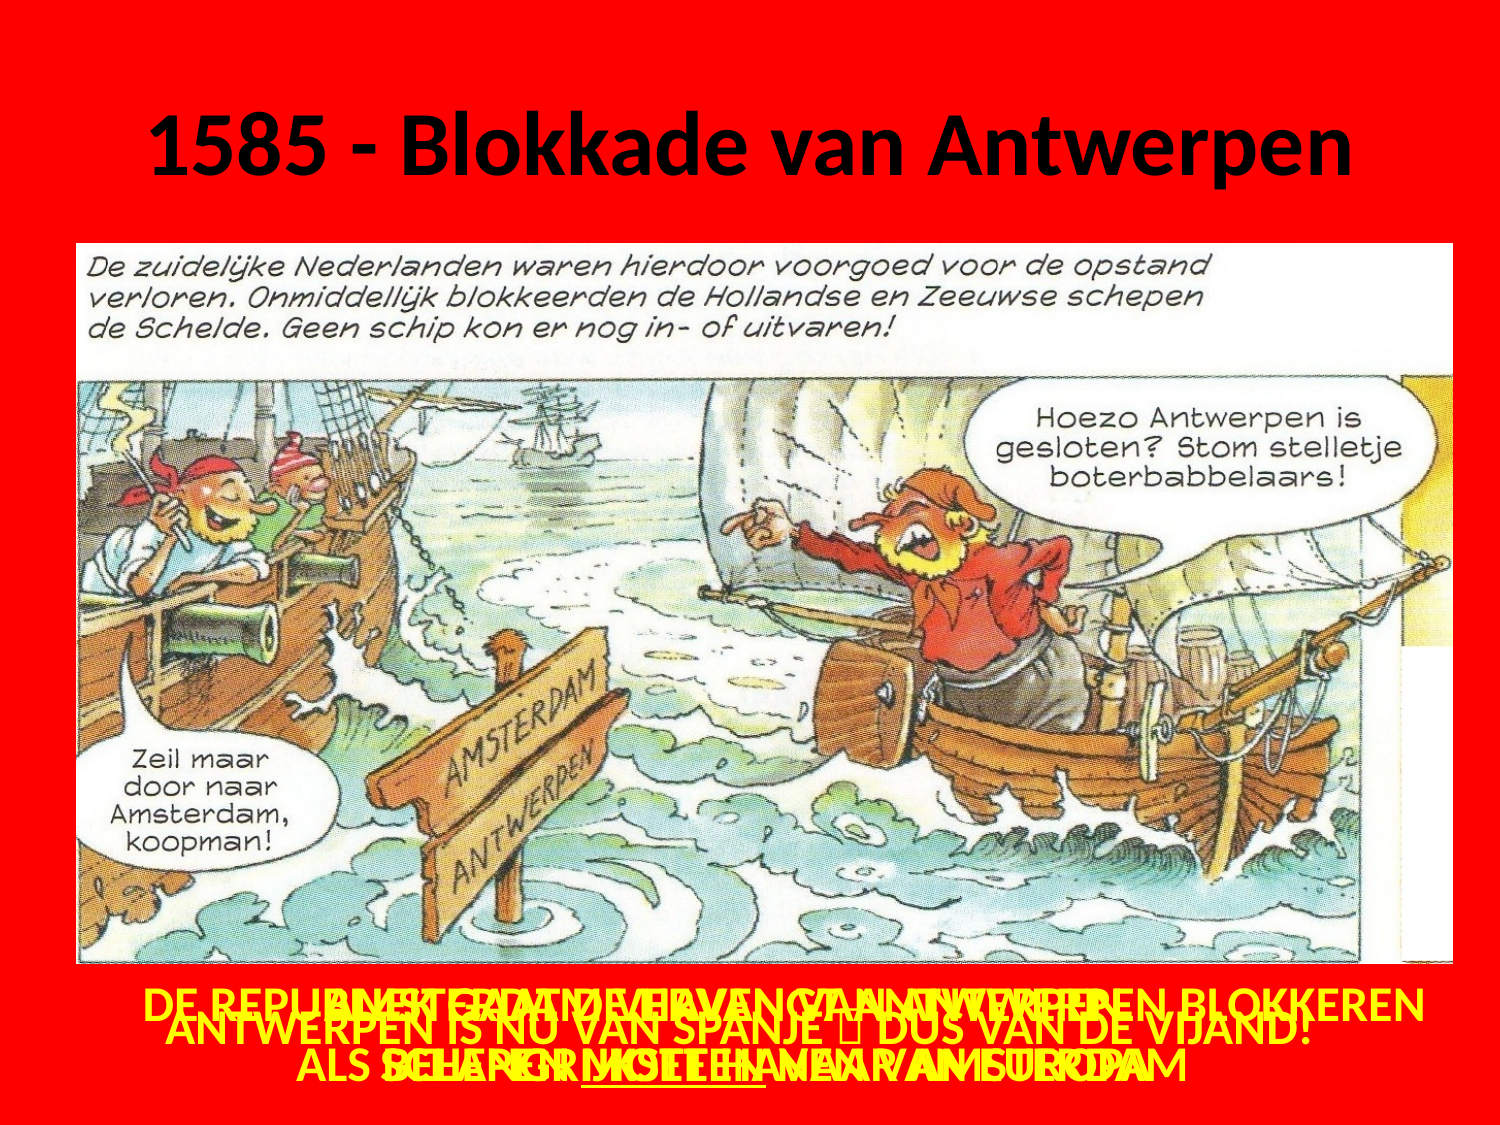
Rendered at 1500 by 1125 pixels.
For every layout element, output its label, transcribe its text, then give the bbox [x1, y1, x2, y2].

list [76, 243, 1454, 965]
title 1585 - Blokkade van Antwerpen [75, 45, 1425, 233]
text_box De republiek gaat de haven van Antwerpen blokkeren Schepen moeten naar Amsterdam [127, 974, 1442, 1099]
